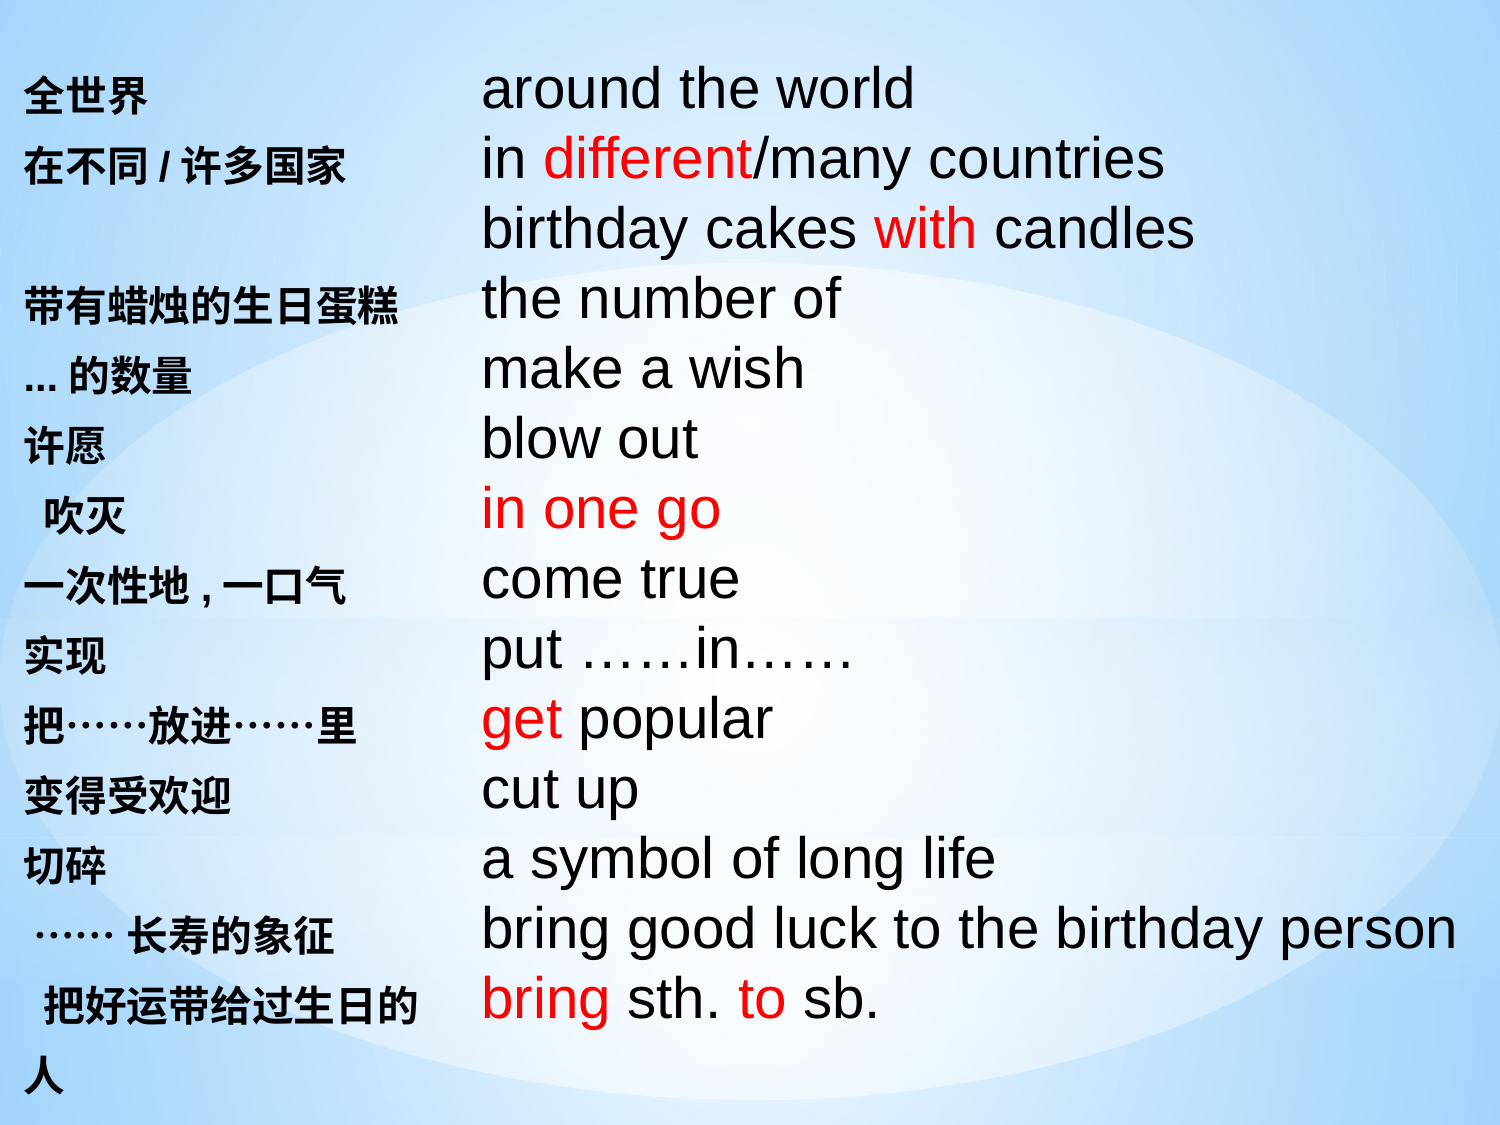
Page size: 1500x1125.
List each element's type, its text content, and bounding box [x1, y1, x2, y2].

text_box around the world in different/many countries birthday cakes with candles the number of make a wish blow out in one go come true put ……in…… get popular cut up a symbol of long life bring good luck to the birthday person bring sth. to sb. [466, 42, 1500, 1038]
text_box 全世界 在不同/许多国家 带有蜡烛的生日蛋糕 ...的数量 许愿 吹灭 一次性地,一口气 实现 把……放进……里 变得受欢迎 切碎 ……长寿的象征 把好运带给过生日的人 把某物带给某人 [9, 42, 446, 1125]
